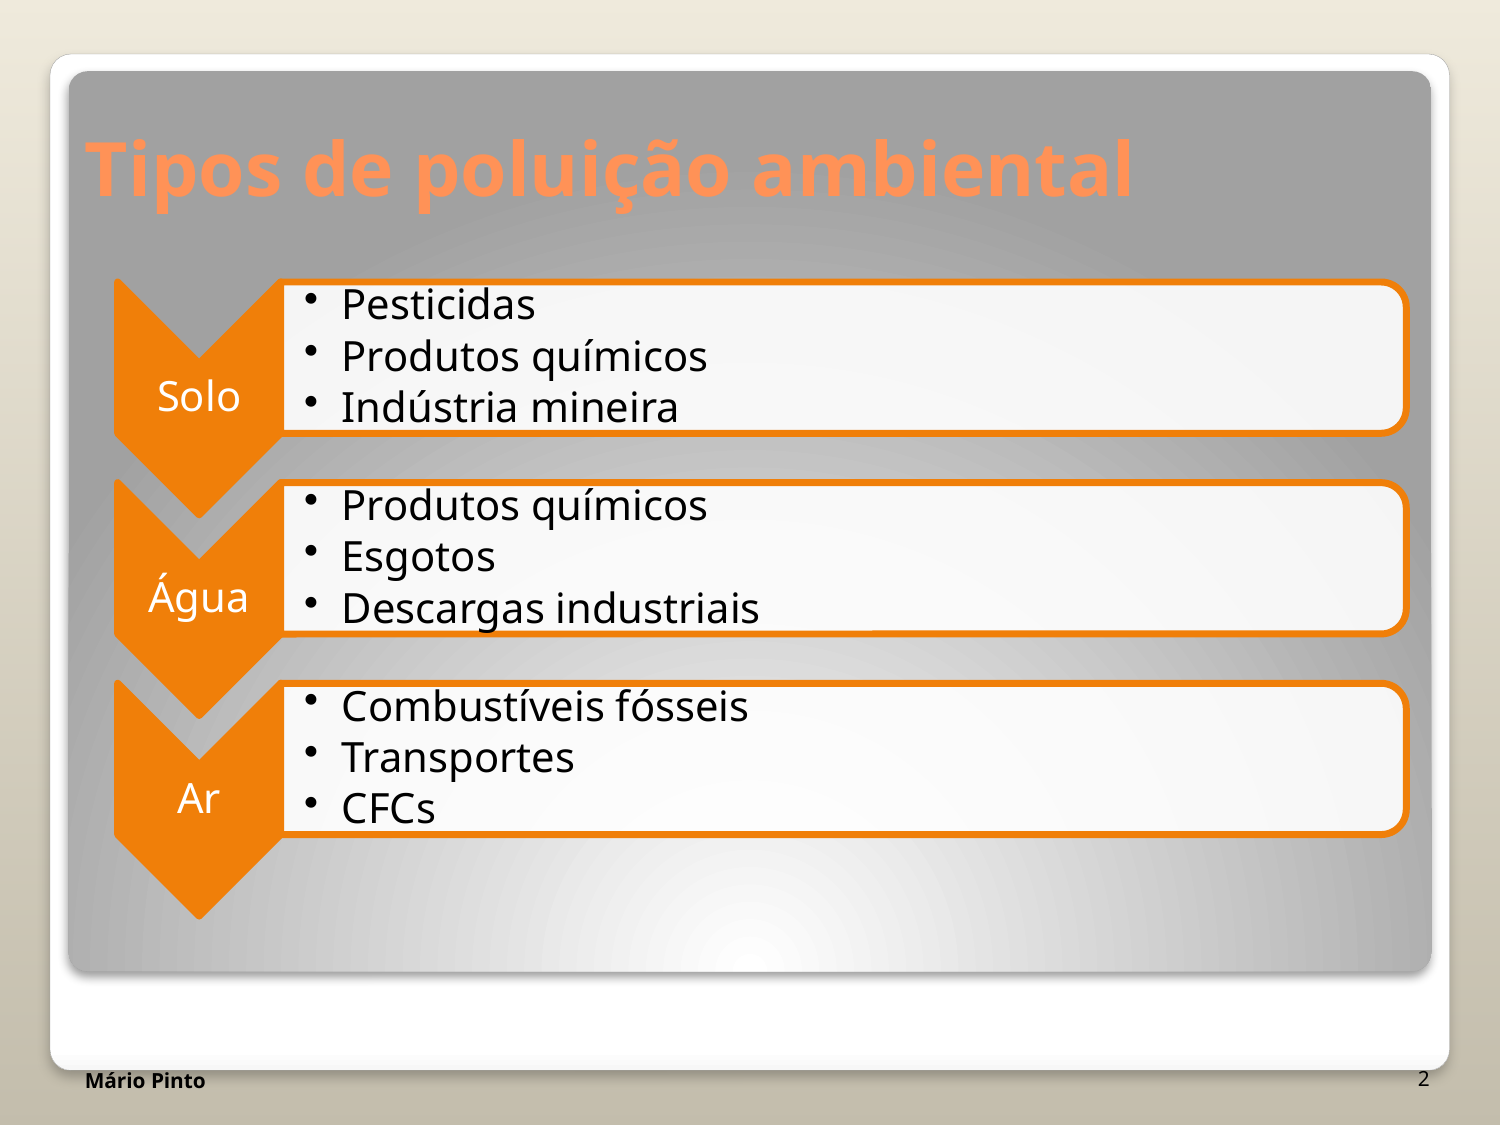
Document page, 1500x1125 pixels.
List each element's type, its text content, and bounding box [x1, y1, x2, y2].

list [117, 280, 1407, 918]
slide_number 2 [1369, 1041, 1445, 1102]
title Tipos de poluição ambiental [70, 46, 1413, 220]
footer Mário Pinto [70, 1042, 446, 1103]
